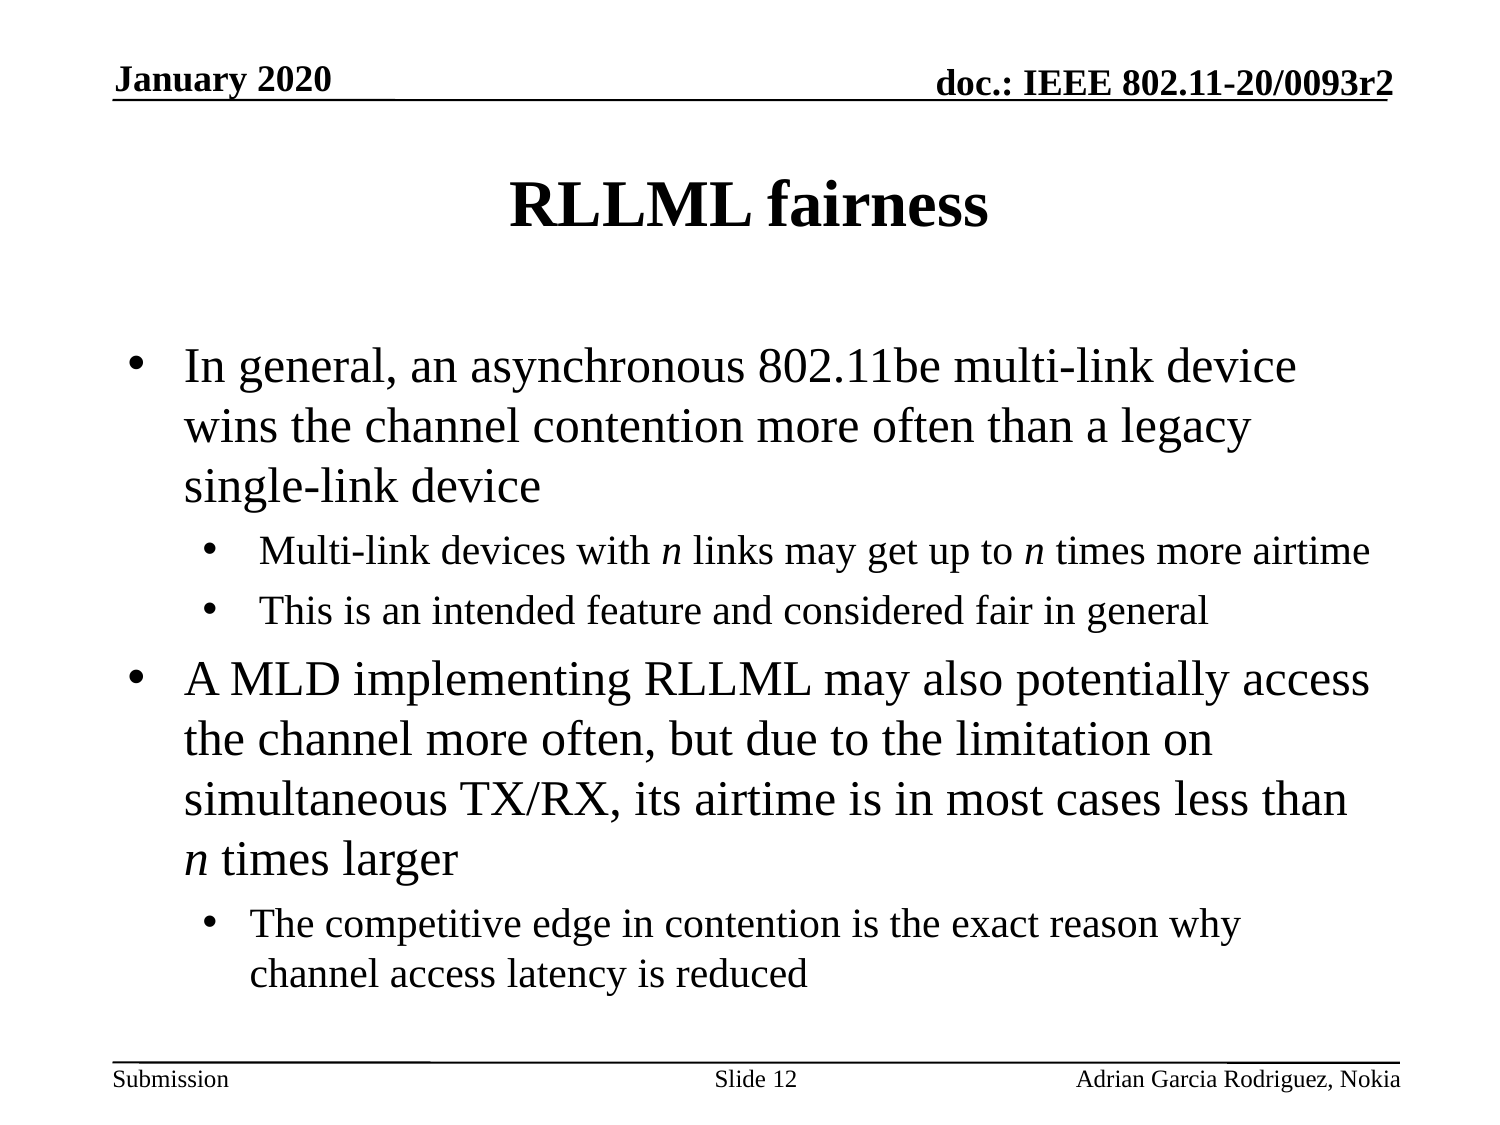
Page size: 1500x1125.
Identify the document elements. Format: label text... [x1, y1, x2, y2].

footer Adrian Garcia Rodriguez, Nokia [878, 1061, 1402, 1093]
slide_number Slide 12 [712, 1061, 800, 1123]
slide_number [114, 54, 423, 100]
title RLLML fairness [112, 112, 1388, 288]
list In general, an asynchronous 802.11be multi-link device wins the channel contention more often than a legacy single-link device Multi-link devices with n links may get up to n times more airtime This is an intended feature and considered fair in general A MLD implementing RLLML may also potentially access the channel more often, but due to the limitation on simultaneous TX/RX, its airtime is in most cases less than n times larger The competitive edge in contention is the exact reason why channel access latency is reduced [112, 324, 1388, 1000]
